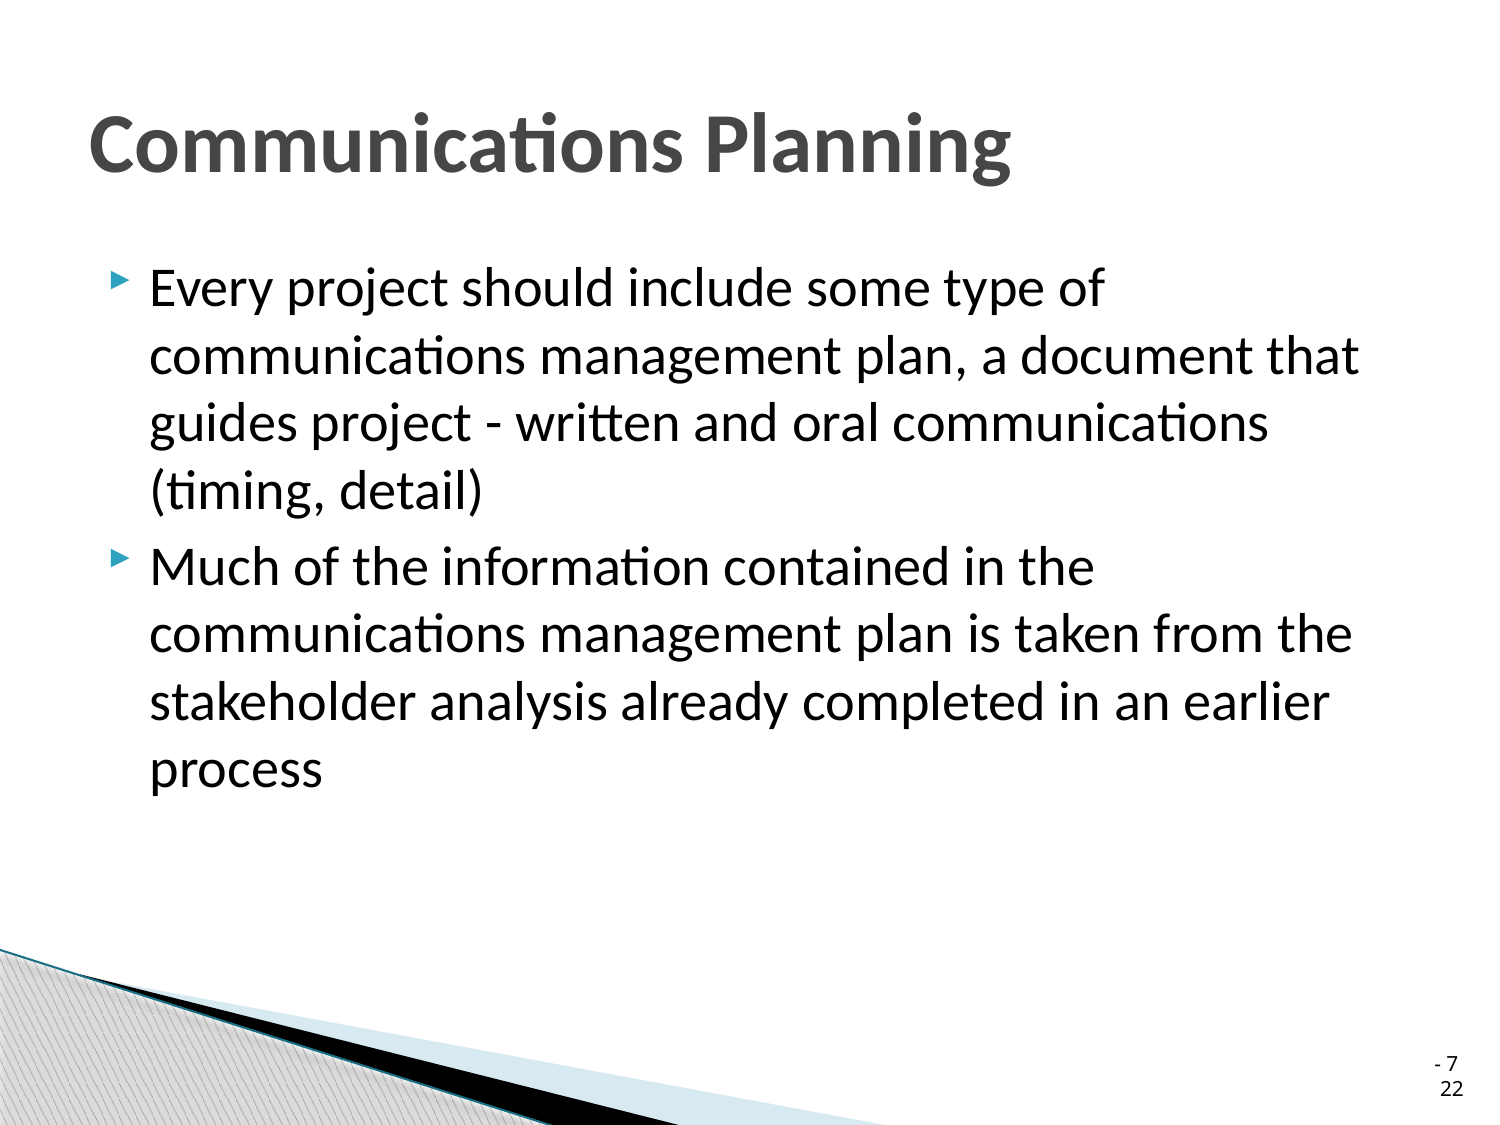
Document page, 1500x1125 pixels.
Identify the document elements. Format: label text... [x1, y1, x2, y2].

title Communications Planning [75, 45, 1425, 233]
slide_number 7 - 22 [1418, 1051, 1479, 1112]
list Every project should include some type of communications management plan, a document that guides project - written and oral communications (timing, detail) Much of the information contained in the communications management plan is taken from the stakeholder analysis already completed in an earlier process [75, 243, 1425, 986]
